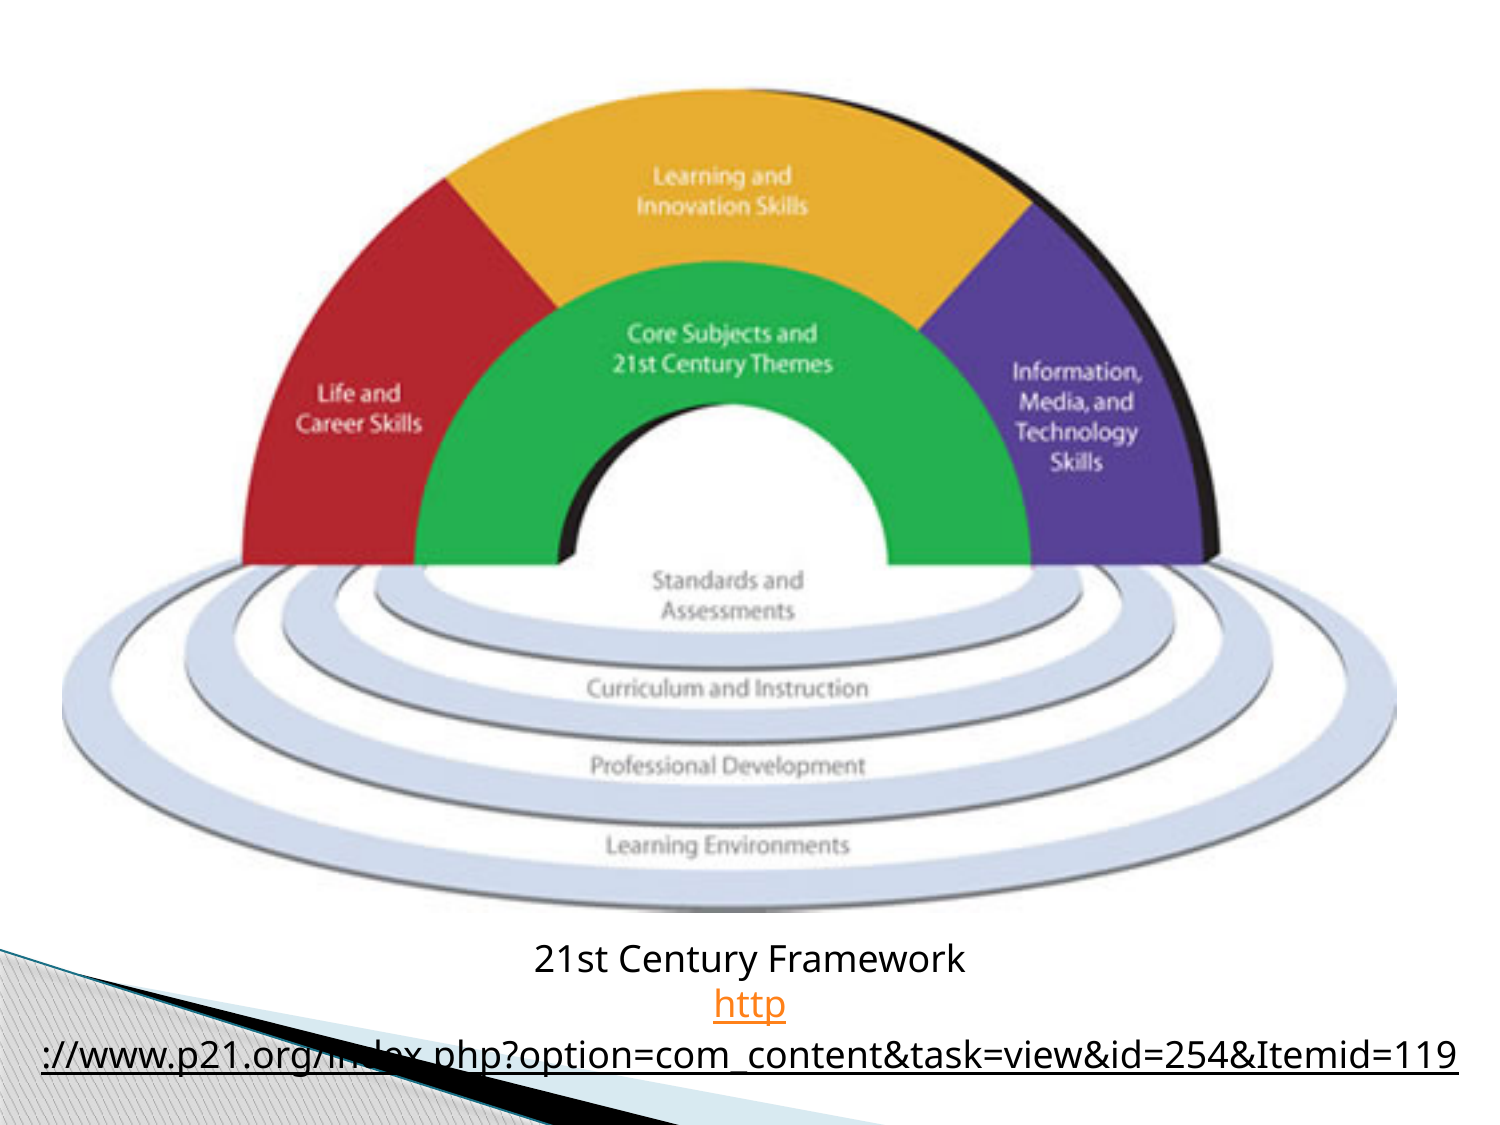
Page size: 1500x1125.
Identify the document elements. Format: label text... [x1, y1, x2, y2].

text_box 21st Century Framework http://www.p21.org/index.php?option=com_content&task=view&id=254&Itemid=119 [0, 928, 1500, 1125]
picture [62, 58, 1397, 913]
